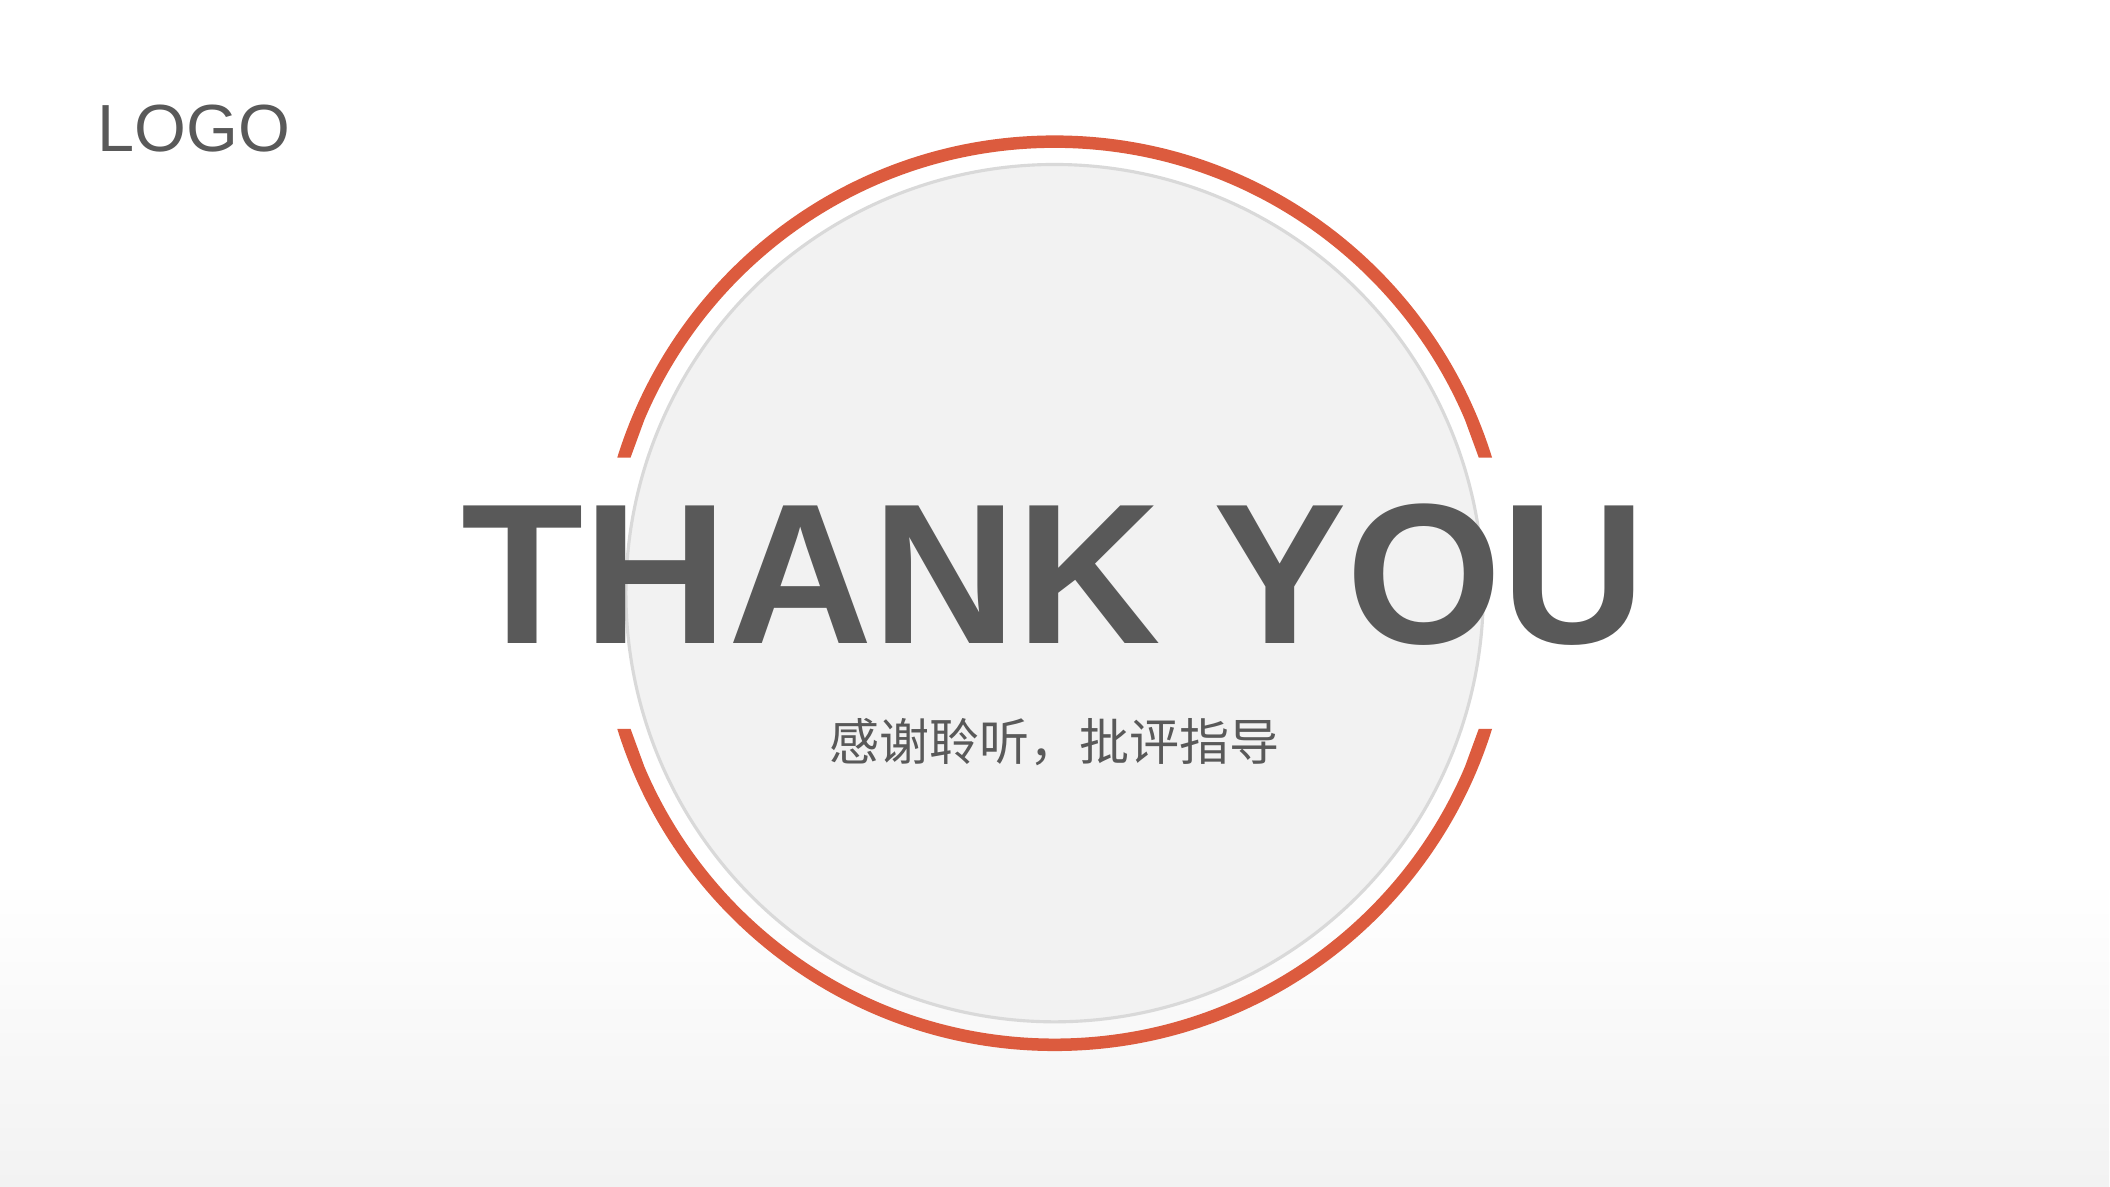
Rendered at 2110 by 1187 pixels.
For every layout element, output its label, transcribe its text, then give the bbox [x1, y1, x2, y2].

text_box [651, 163, 1458, 443]
text_box [634, 684, 1475, 1023]
text_box LOGO [97, 84, 446, 165]
text_box [620, 134, 1489, 443]
text_box 感谢聆听，批评指导 [765, 710, 1344, 771]
text_box THANK YOU [425, 443, 1684, 684]
text_box [616, 727, 1494, 1053]
